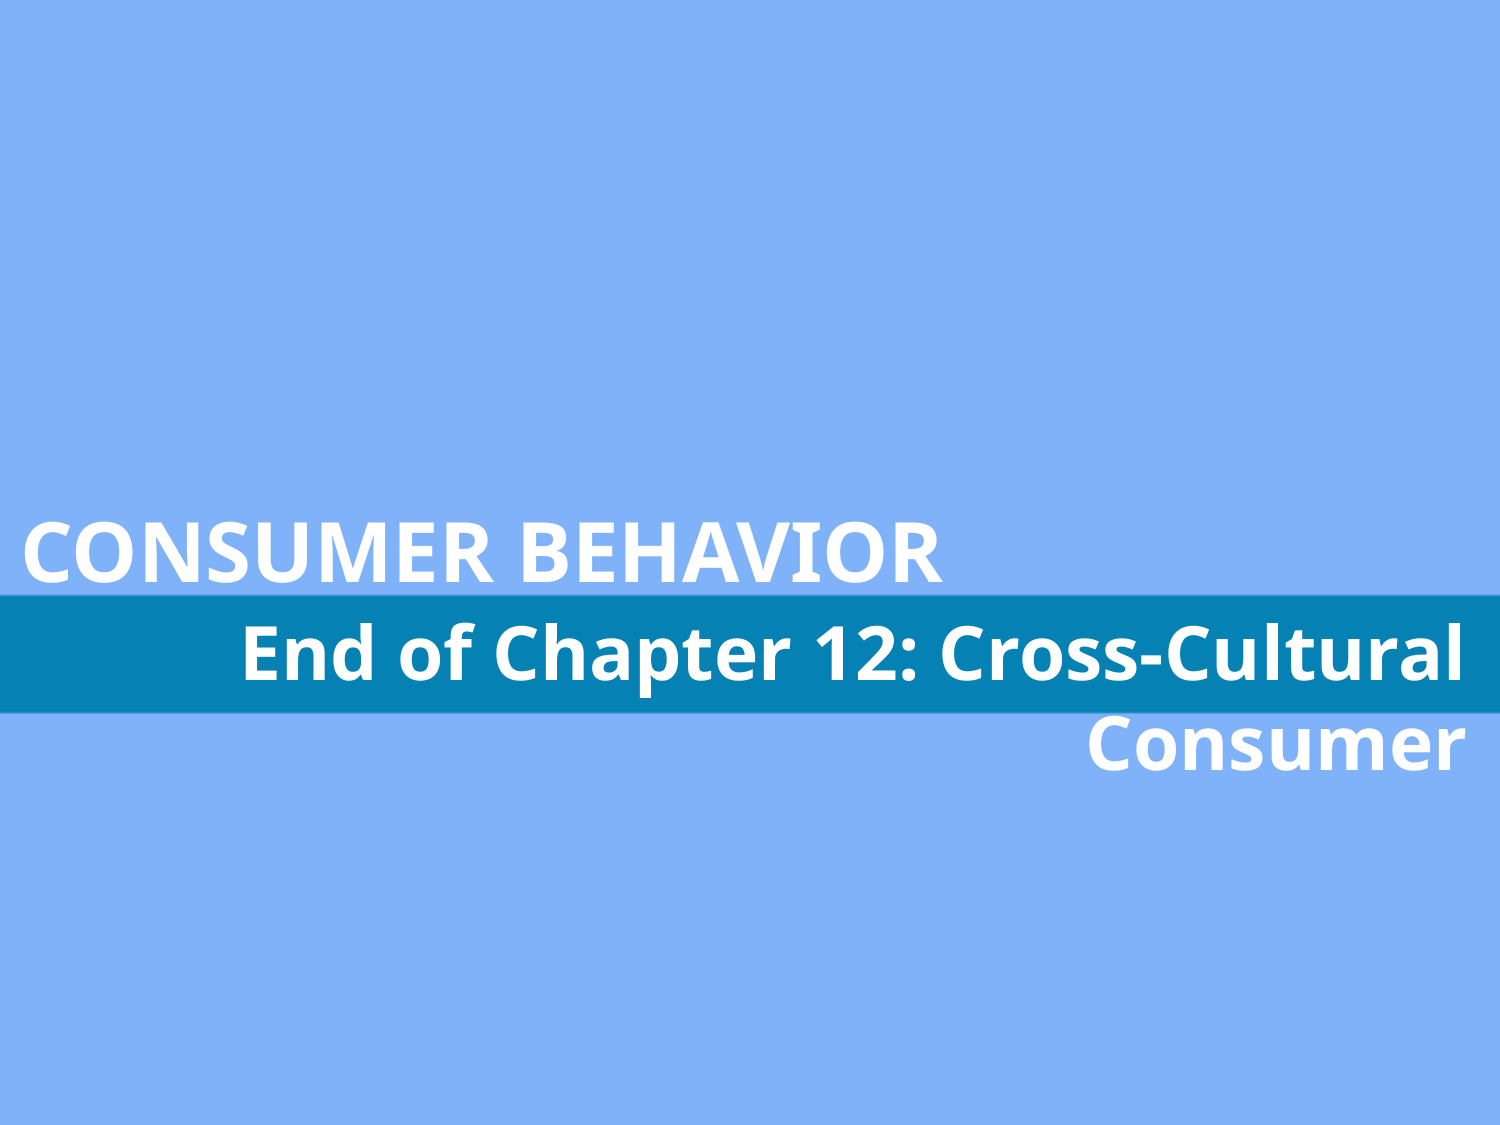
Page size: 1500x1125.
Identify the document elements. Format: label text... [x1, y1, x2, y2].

picture [0, 713, 1500, 1125]
text_box CONSUMER BEHAVIOR [5, 491, 1424, 592]
text_box End of Chapter 12: Cross-Cultural Consumer [18, 597, 1483, 793]
picture [0, 0, 1500, 596]
